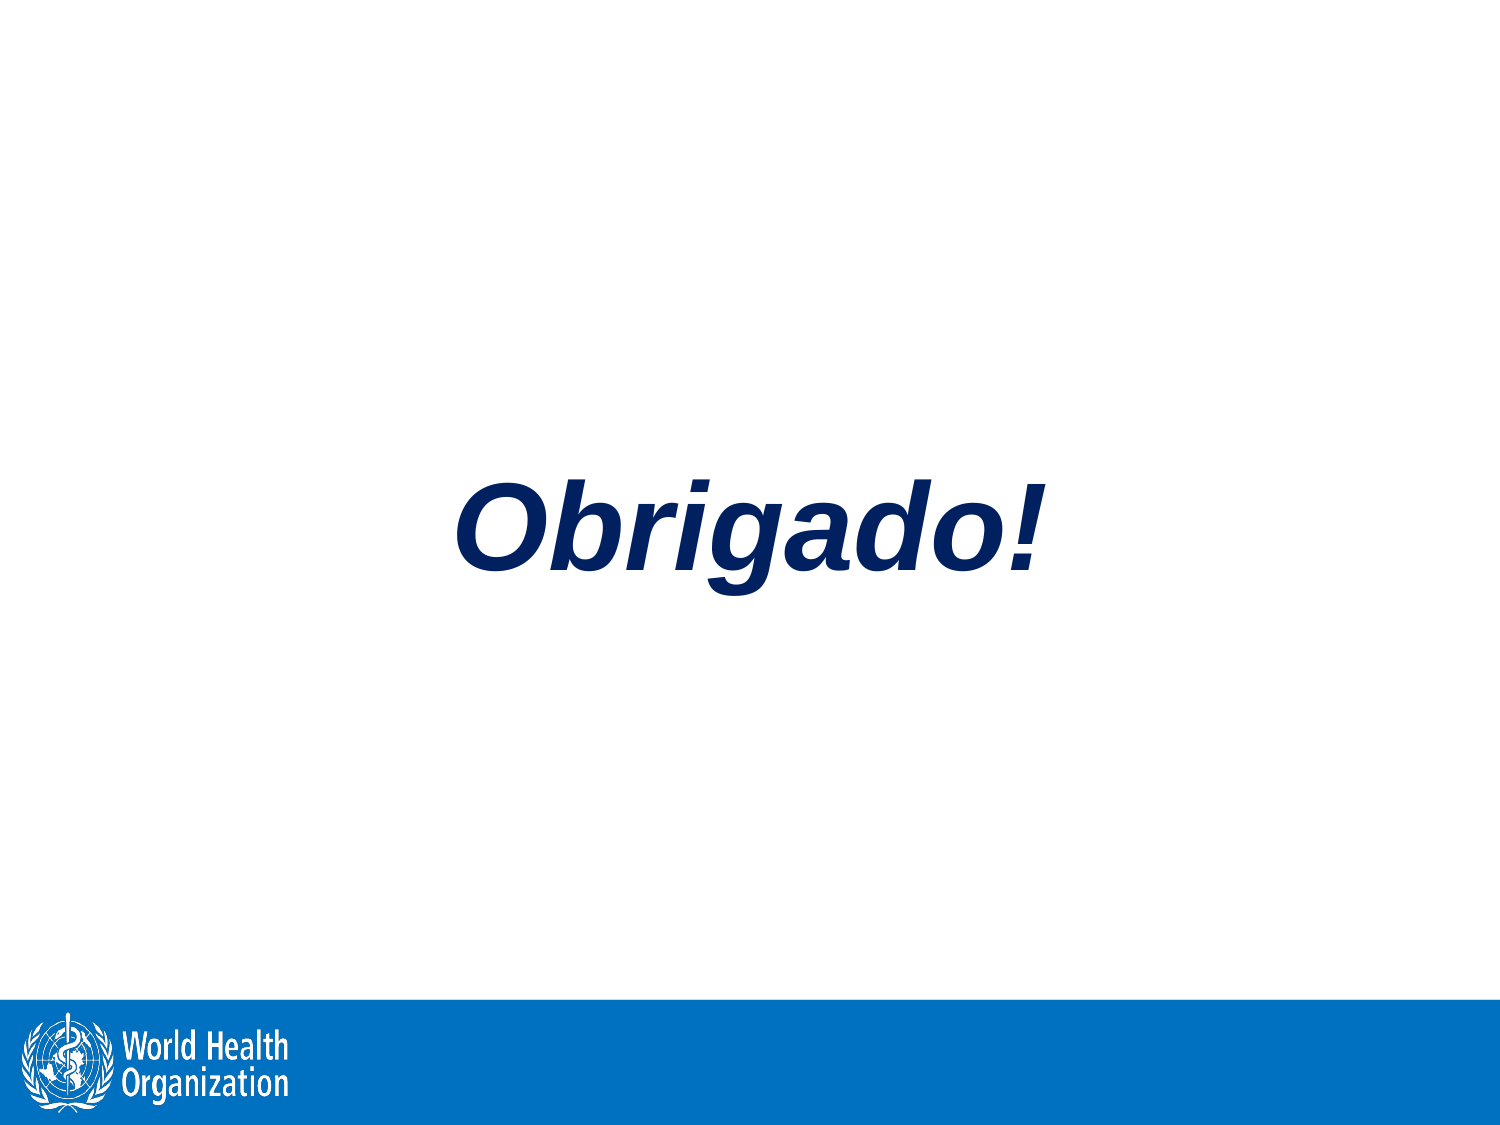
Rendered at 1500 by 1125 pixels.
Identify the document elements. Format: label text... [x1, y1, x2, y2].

picture [21, 1012, 288, 1113]
subtitle Obrigado! [225, 287, 1275, 575]
